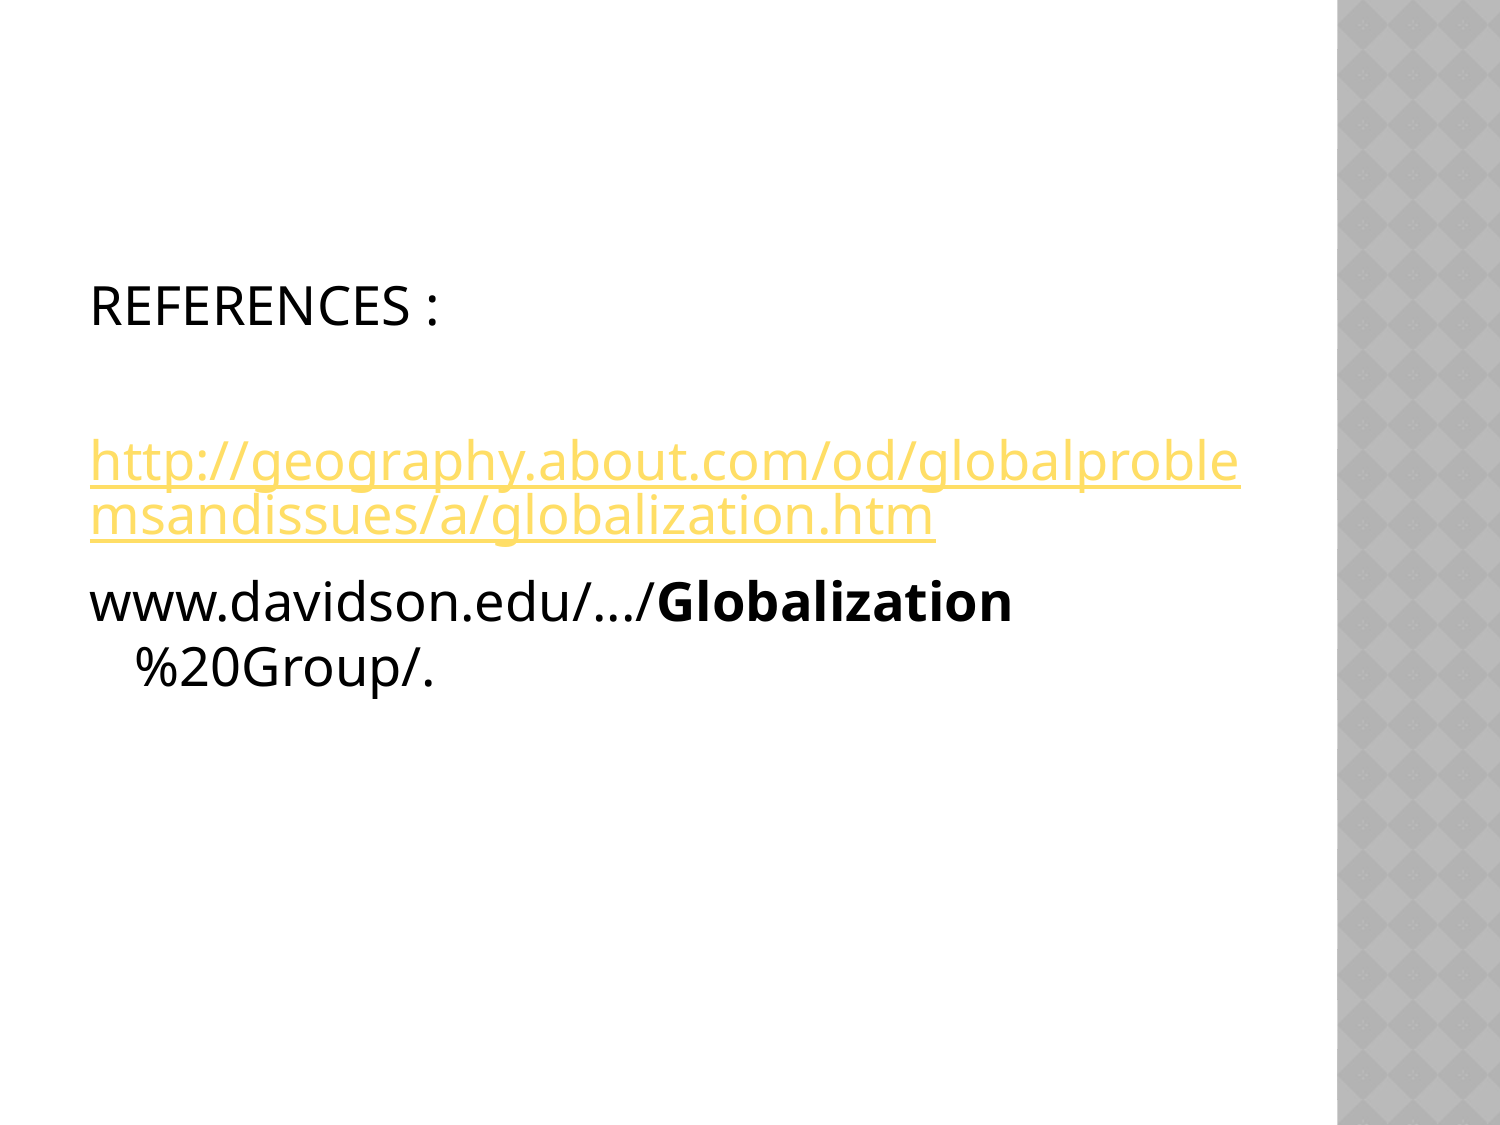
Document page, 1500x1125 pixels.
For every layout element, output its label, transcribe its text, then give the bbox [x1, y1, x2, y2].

list REFERENCES : http://geography.about.com/od/globalproblemsandissues/a/globalization.htm www.davidson.edu/.../Globalization%20Group/. [75, 264, 1263, 1059]
